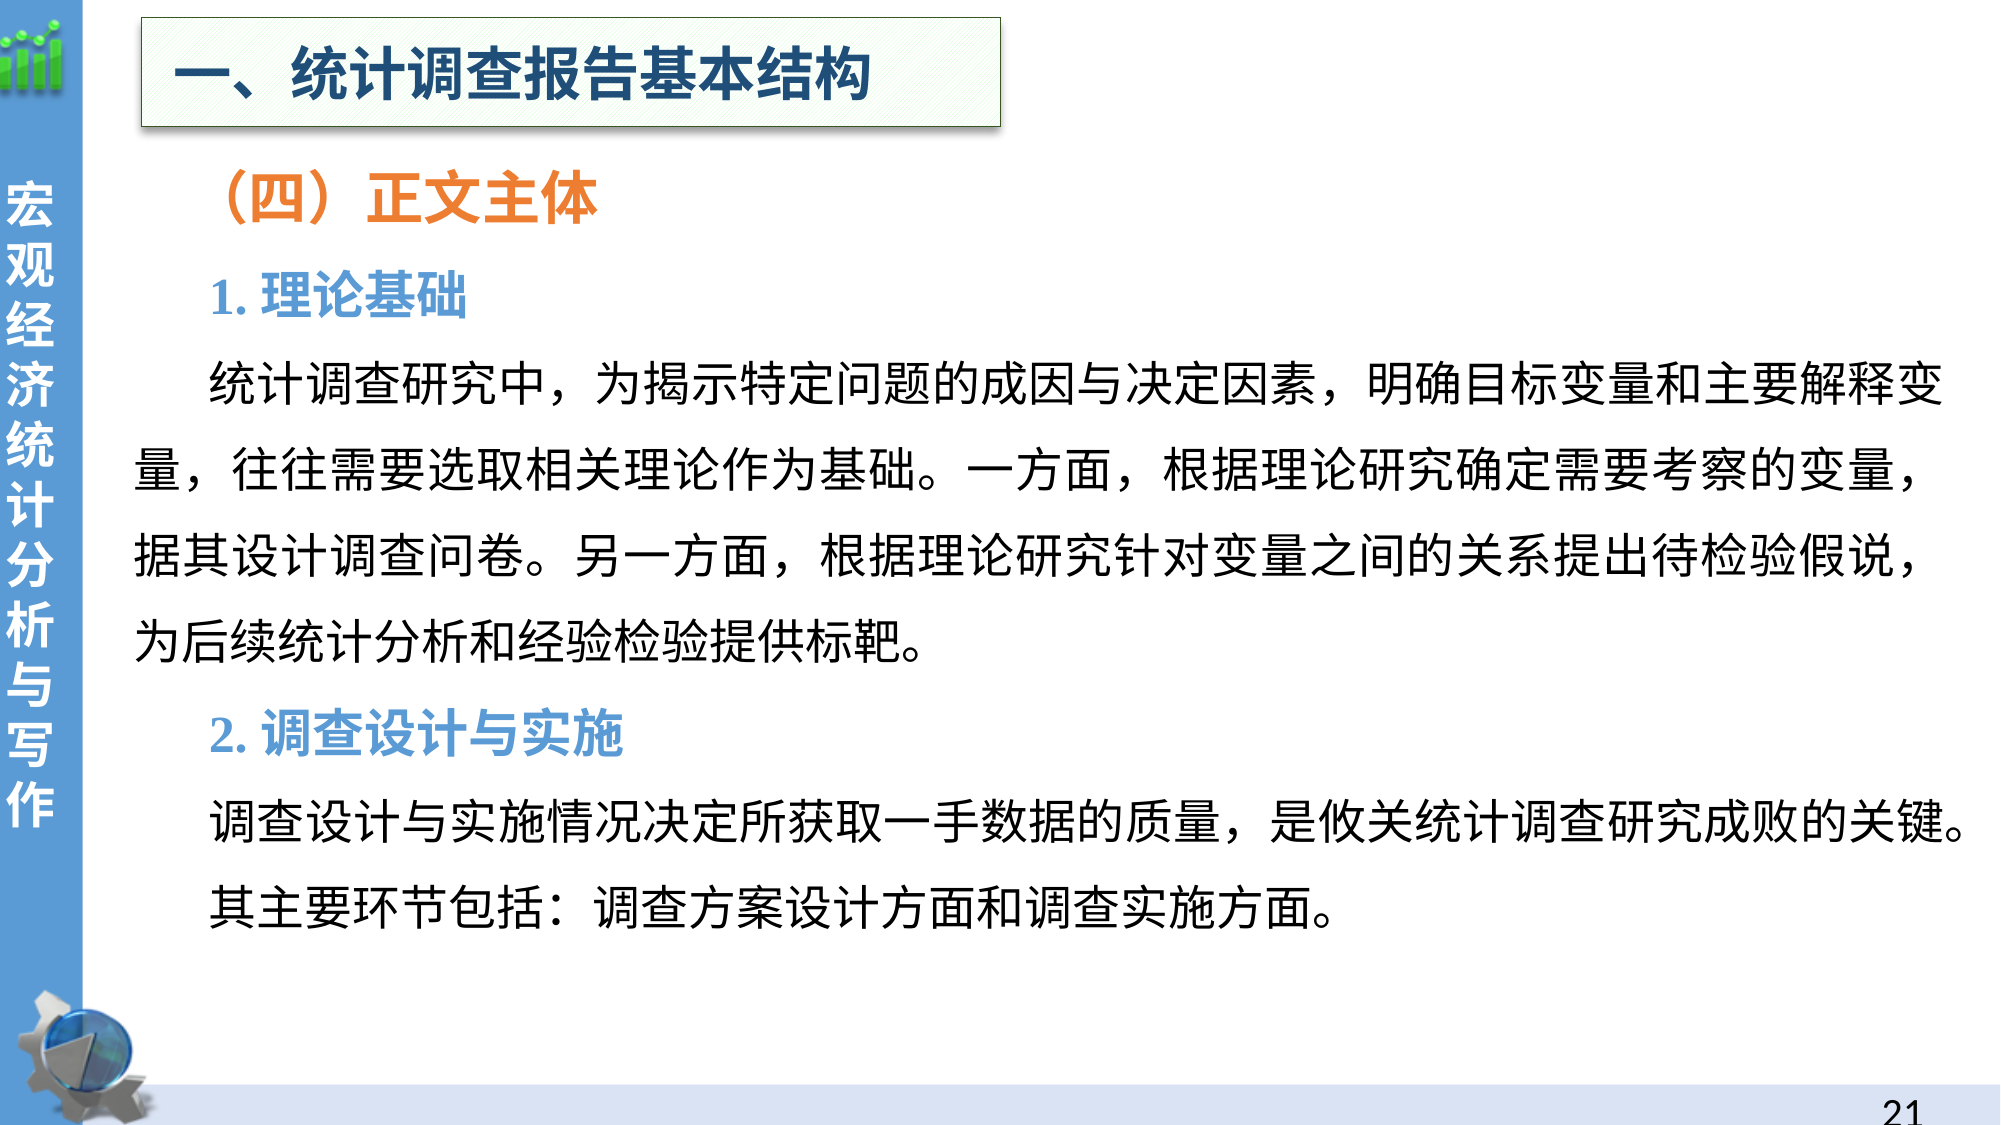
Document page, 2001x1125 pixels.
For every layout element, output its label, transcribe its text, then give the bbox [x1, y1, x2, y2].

picture [0, 0, 2001, 1125]
text_box （四）正文主体 1.理论基础 统计调查研究中，为揭示特定问题的成因与决定因素，明确目标变量和主要解释变量，往往需要选取相关理论作为基础。一方面，根据理论研究确定需要考察的变量，据其设计调查问卷。另一方面，根据理论研究针对变量之间的关系提出待检验假说，为后续统计分析和经验检验提供标靶。 2.调查设计与实施 调查设计与实施情况决定所获取一手数据的质量，是攸关统计调查研究成败的关键。 其主要环节包括：调查方案设计方面和调查实施方面。 [119, 144, 1960, 1086]
text_box 20 [1786, 1085, 1940, 1125]
text_box 一、统计调查报告基本结构 [141, 17, 1000, 127]
